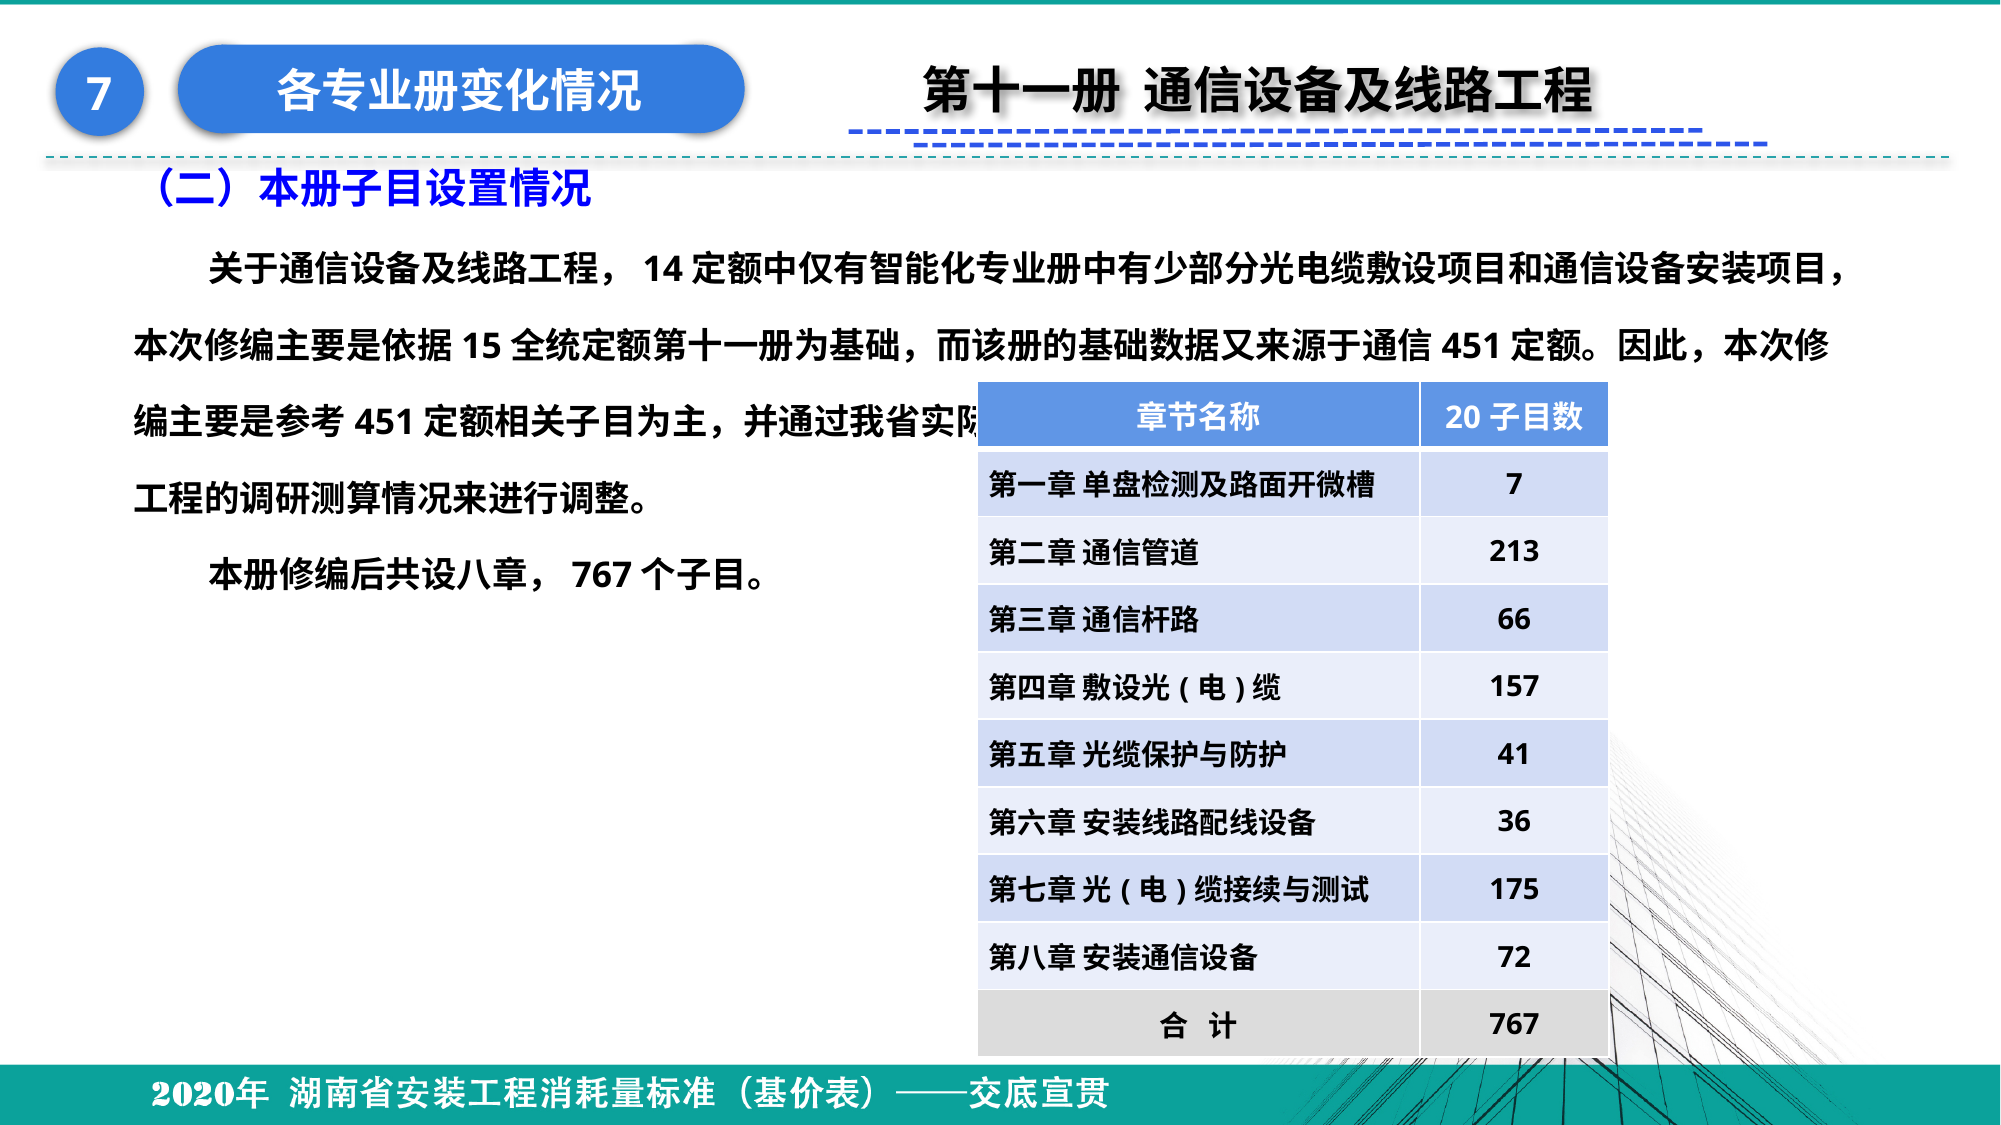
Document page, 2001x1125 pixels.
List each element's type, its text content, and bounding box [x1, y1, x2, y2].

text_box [45, 44, 1955, 158]
table_cell 第二章 通信管道 [978, 517, 1419, 583]
table_cell 第七章 光(电)缆接续与测试 [978, 855, 1419, 921]
table_cell 7 [1421, 452, 1608, 516]
table_header 章节名称 [978, 382, 1419, 446]
table_cell 第一章 单盘检测及路面开微槽 [978, 452, 1419, 516]
table_cell 第六章 安装线路配线设备 [978, 788, 1419, 853]
table_cell 36 [1421, 788, 1608, 853]
table_cell 第四章 敷设光(电)缆 [978, 653, 1419, 718]
picture [0, 0, 2001, 1125]
table_cell 第五章 光缆保护与防护 [978, 720, 1419, 786]
table_cell 41 [1421, 720, 1608, 786]
table_cell 合 计 [978, 990, 1419, 1056]
table_cell 157 [1421, 653, 1608, 718]
table_cell 767 [1421, 990, 1608, 1056]
table_cell 第八章 安装通信设备 [978, 923, 1419, 989]
table_header 20子目数 [1421, 382, 1608, 446]
text_box （二）本册子目设置情况 关于通信设备及线路工程，14定额中仅有智能化专业册中有少部分光电缆敷设项目和通信设备安装项目，本次修编主要是依据15全统定额第十一册为基础，而该册的基础数据又来源于通信451定额。因此，本次修编主要是参考451定额相关子目为主，并通过我省实际 工程的调研测算情况来进行调整。 本册修编后共设八章，767个子目。 [118, 158, 1861, 603]
table_cell 175 [1421, 855, 1608, 921]
table_cell 213 [1421, 517, 1608, 583]
slide_number [1918, 0, 2000, 52]
table_cell 第三章 通信杆路 [978, 585, 1419, 651]
table_cell 72 [1421, 923, 1608, 989]
table_cell 66 [1421, 585, 1608, 651]
